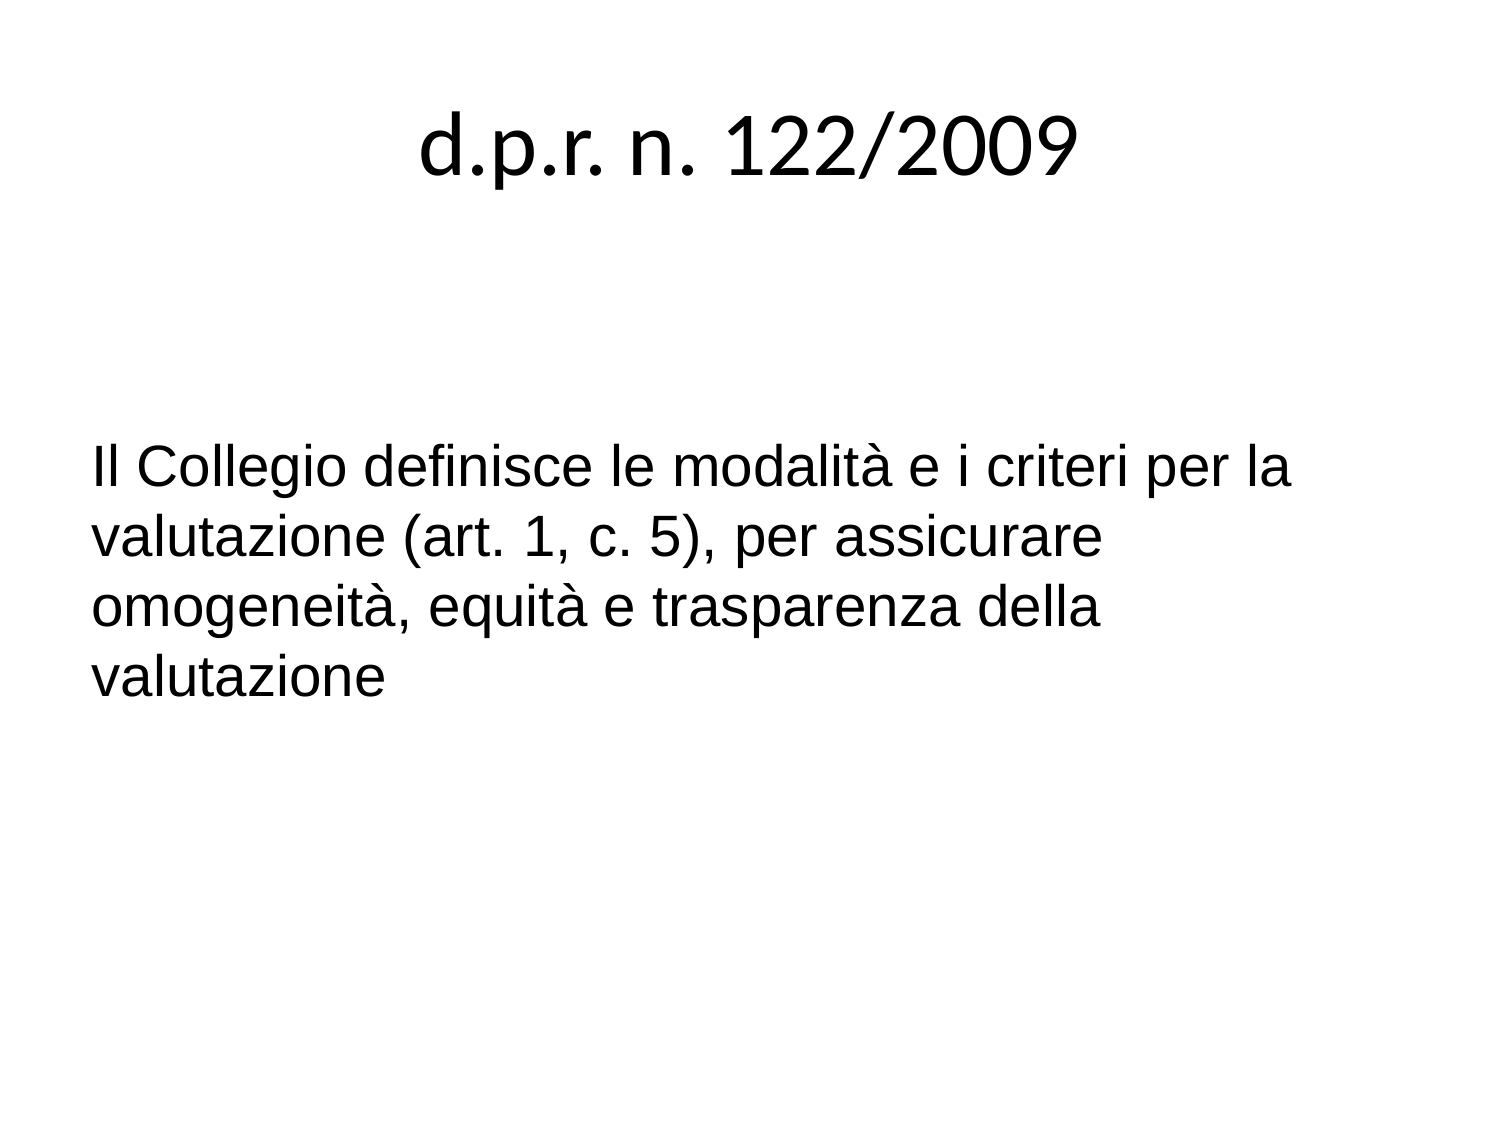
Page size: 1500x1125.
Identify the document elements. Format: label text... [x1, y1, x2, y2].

text_box Il Collegio definisce le modalità e i criteri per la valutazione (art. 1, c. 5), per assicurare omogeneità, equità e trasparenza della valutazione [76, 420, 1424, 716]
title d.p.r. n. 122/2009 [74, 44, 1426, 233]
